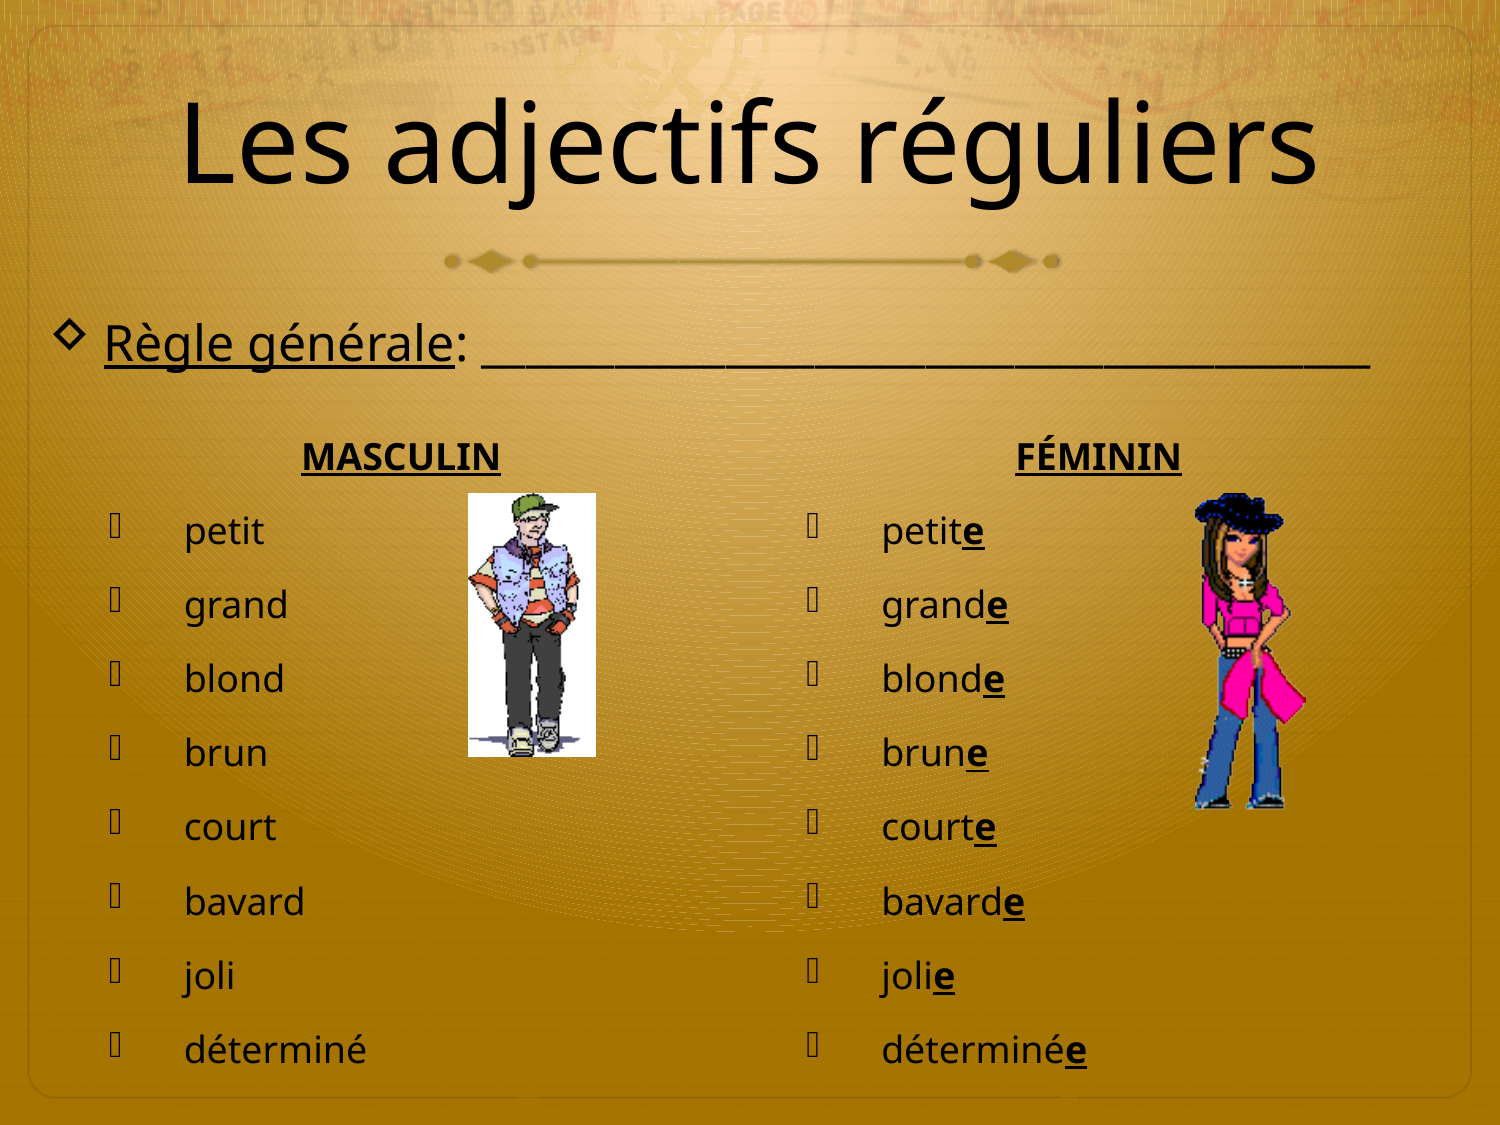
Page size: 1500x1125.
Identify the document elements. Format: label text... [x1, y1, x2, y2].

picture [0, 0, 1500, 1125]
list Règle générale: ________________________________________ [32, 269, 1464, 413]
list FÉMININ petite grande blonde brune courte bavarde jolie déterminée [791, 425, 1407, 1090]
list MASCULIN petit grand blond brun court bavard joli déterminé [93, 425, 709, 1090]
title Les adjectifs réguliers [93, 45, 1407, 233]
